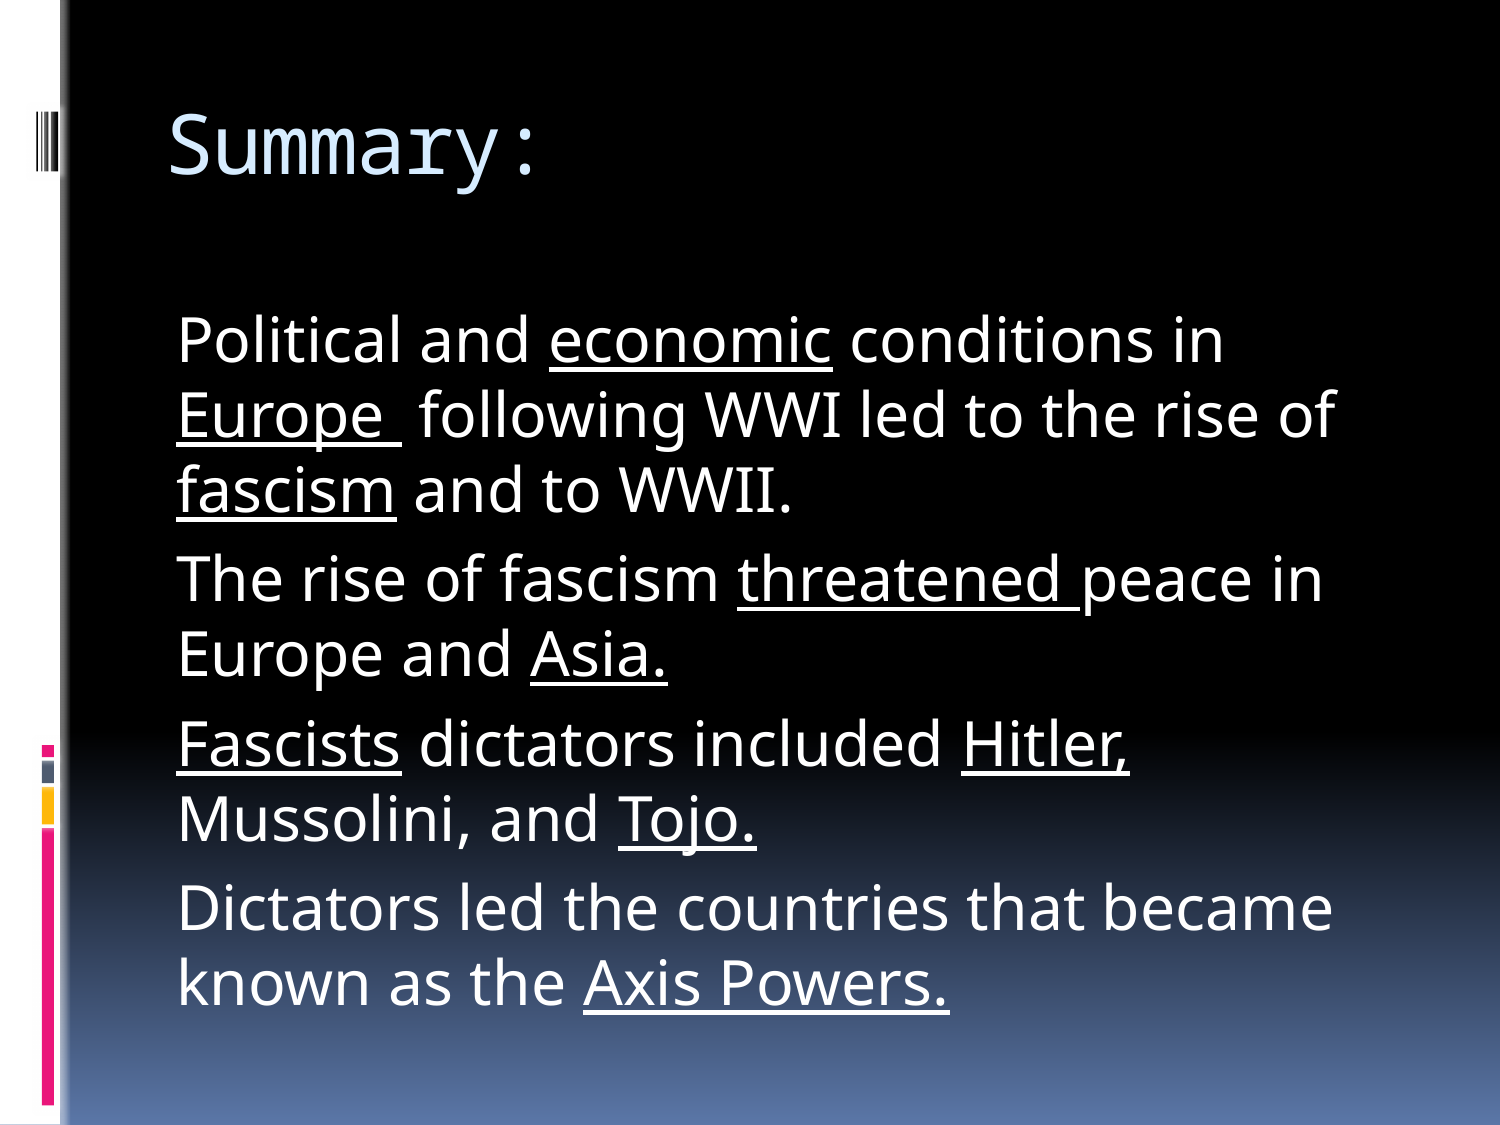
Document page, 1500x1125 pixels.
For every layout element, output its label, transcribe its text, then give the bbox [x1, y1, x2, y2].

title Summary: [150, 83, 1425, 234]
list Political and economic conditions in Europe following WWI led to the rise of fascism and to WWII. The rise of fascism threatened peace in Europe and Asia. Fascists dictators included Hitler, Mussolini, and Tojo. Dictators led the countries that became known as the Axis Powers. [150, 292, 1425, 1043]
